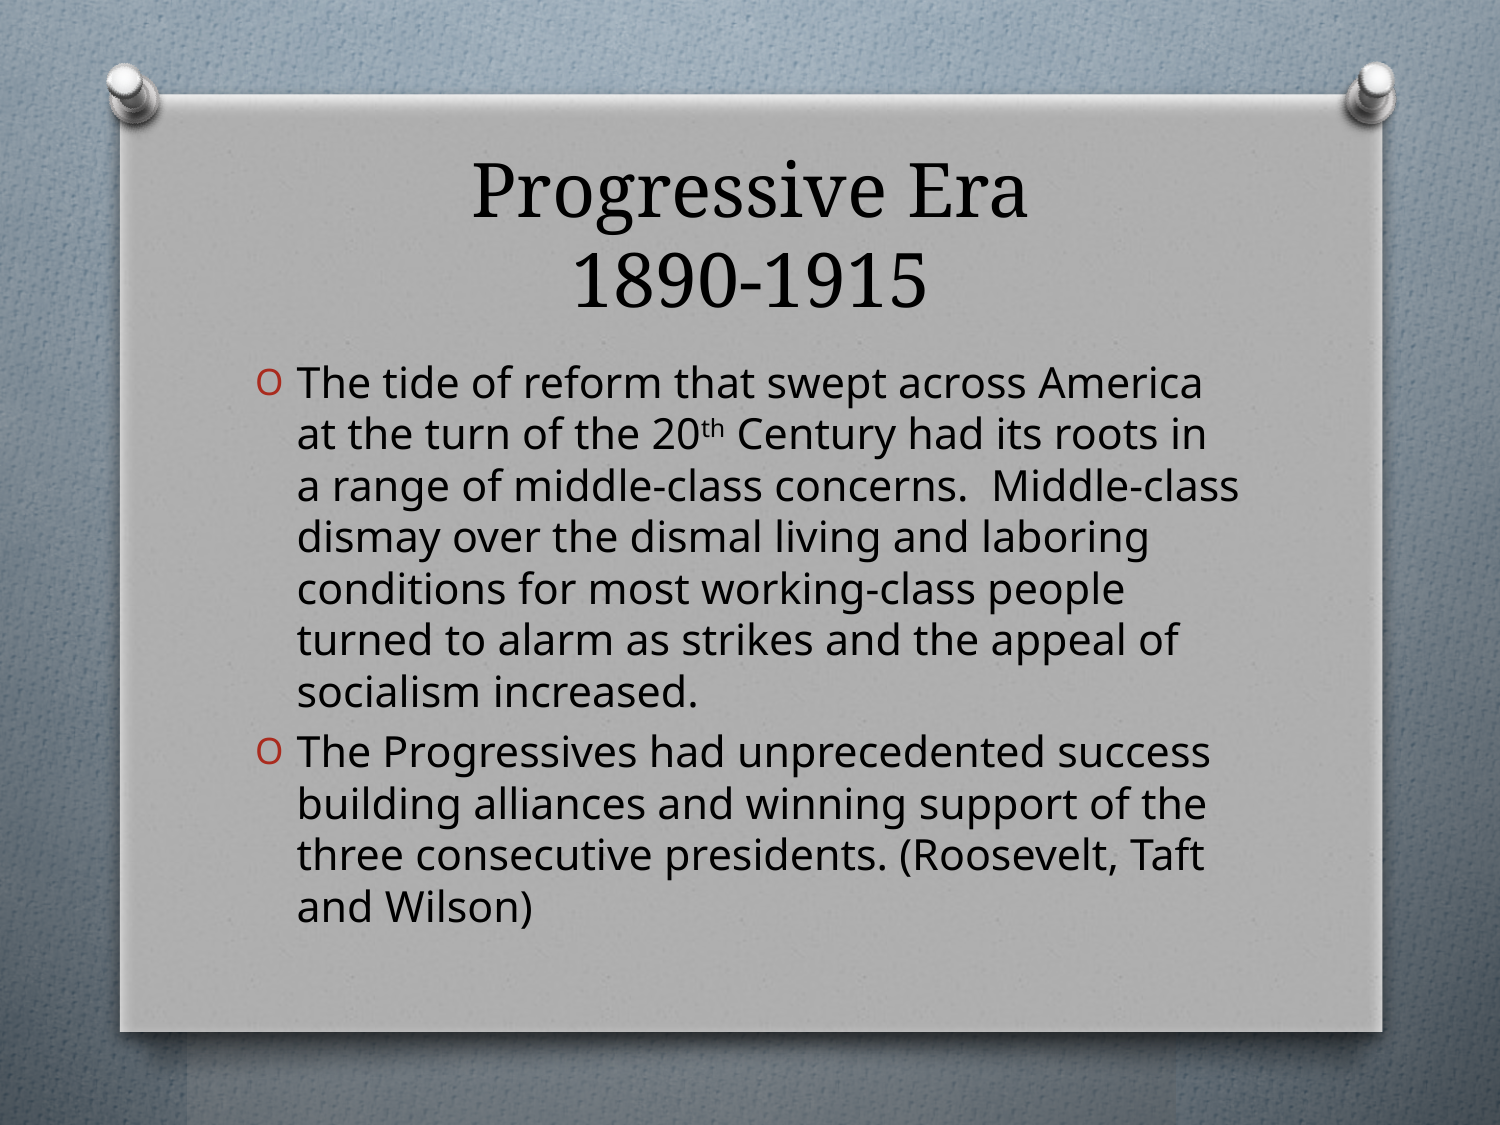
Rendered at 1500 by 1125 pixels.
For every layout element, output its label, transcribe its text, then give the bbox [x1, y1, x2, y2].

list The tide of reform that swept across America at the turn of the 20th Century had its roots in a range of middle-class concerns. Middle-class dismay over the dismal living and laboring conditions for most working-class people turned to alarm as strikes and the appeal of socialism increased. The Progressives had unprecedented success building alliances and winning support of the three consecutive presidents. (Roosevelt, Taft and Wilson) [240, 347, 1257, 939]
picture [1317, 35, 1439, 156]
title Progressive Era 1890-1915 [179, 134, 1323, 332]
picture [75, 29, 198, 153]
